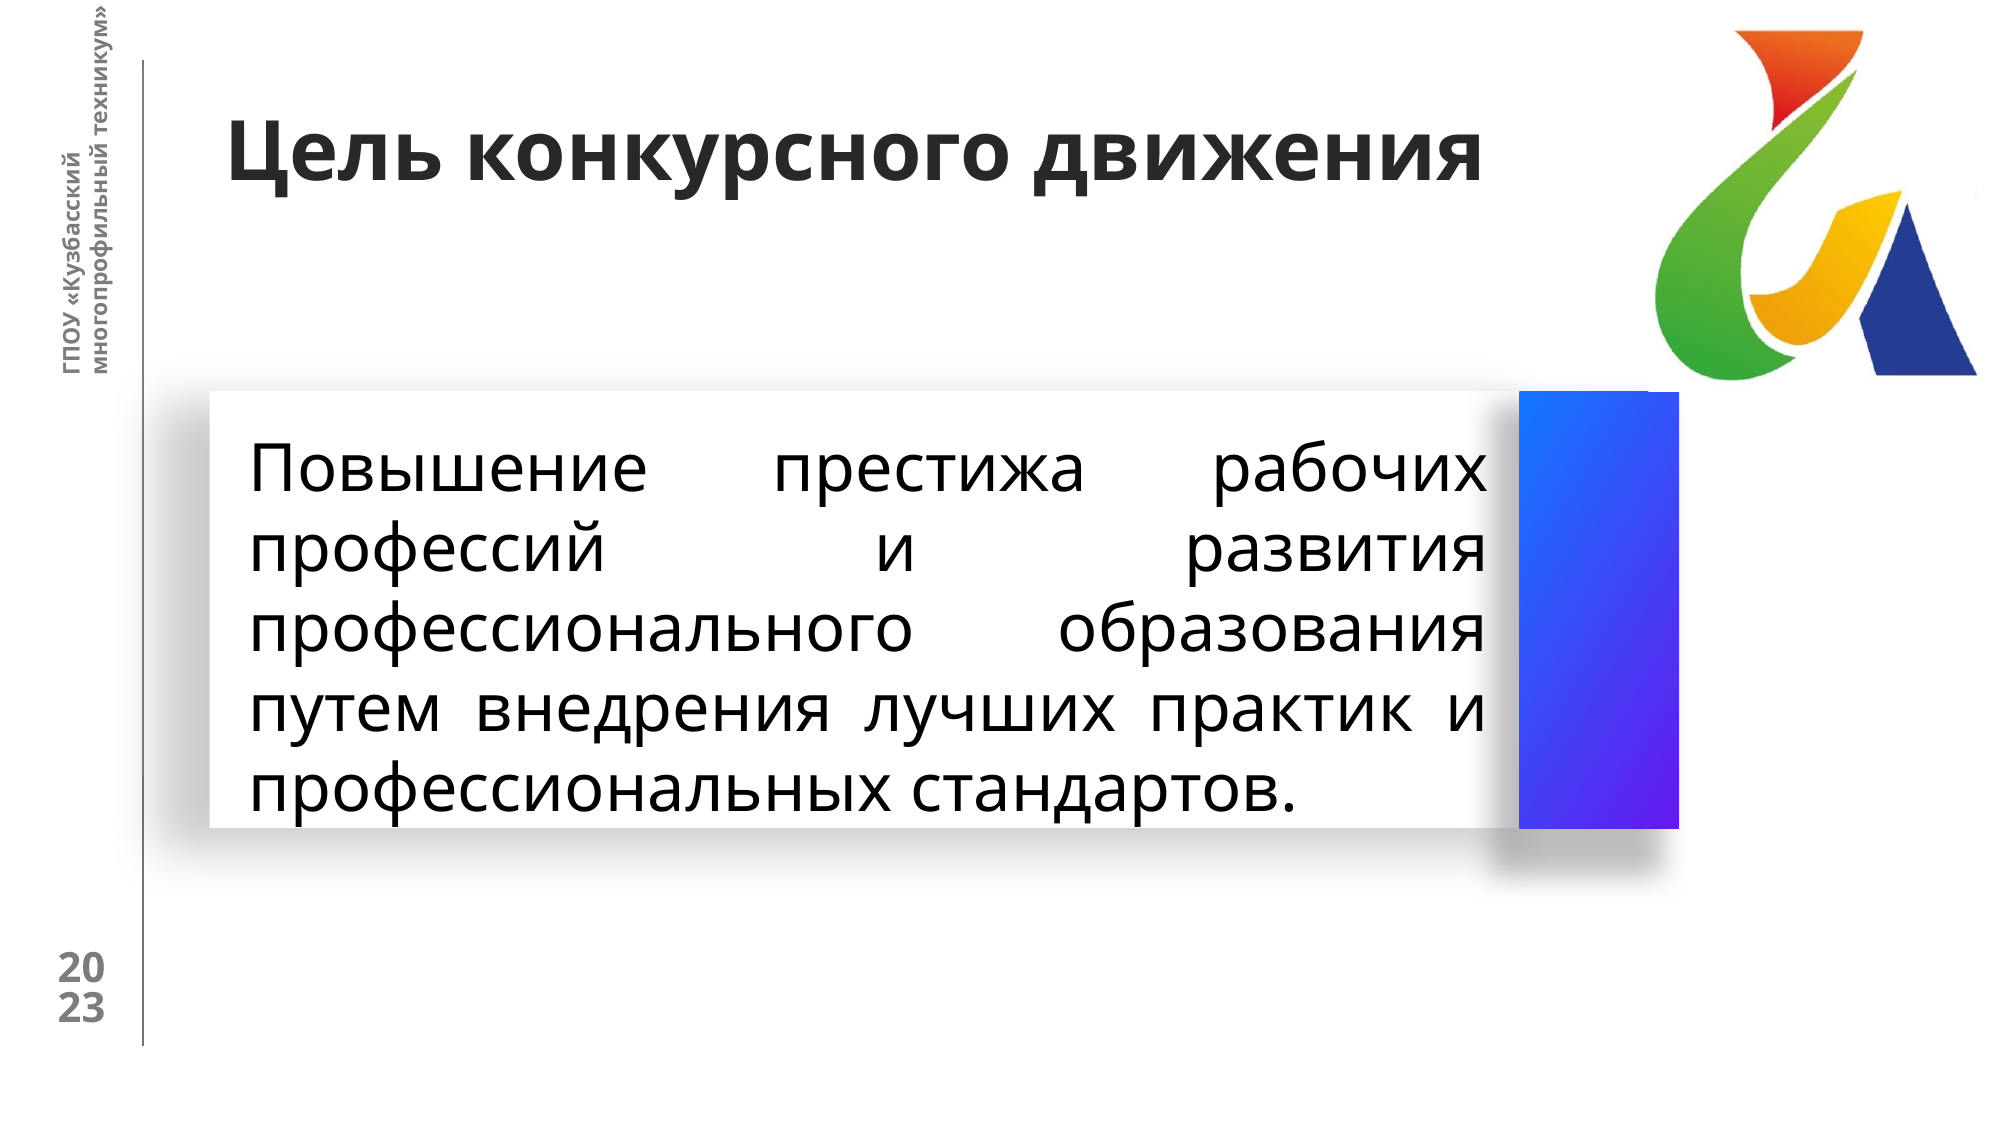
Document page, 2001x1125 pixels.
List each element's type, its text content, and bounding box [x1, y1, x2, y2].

text_box [1518, 390, 1680, 829]
text_box [209, 390, 1496, 829]
text_box Цель конкурсного движения [209, 100, 1648, 206]
text_box Повышение престижа рабочих профессий и развития профессионального образования путем внедрения лучших практик и профессиональных стандартов. [244, 421, 1475, 830]
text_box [42, 41, 144, 1047]
picture [1648, 24, 1978, 392]
